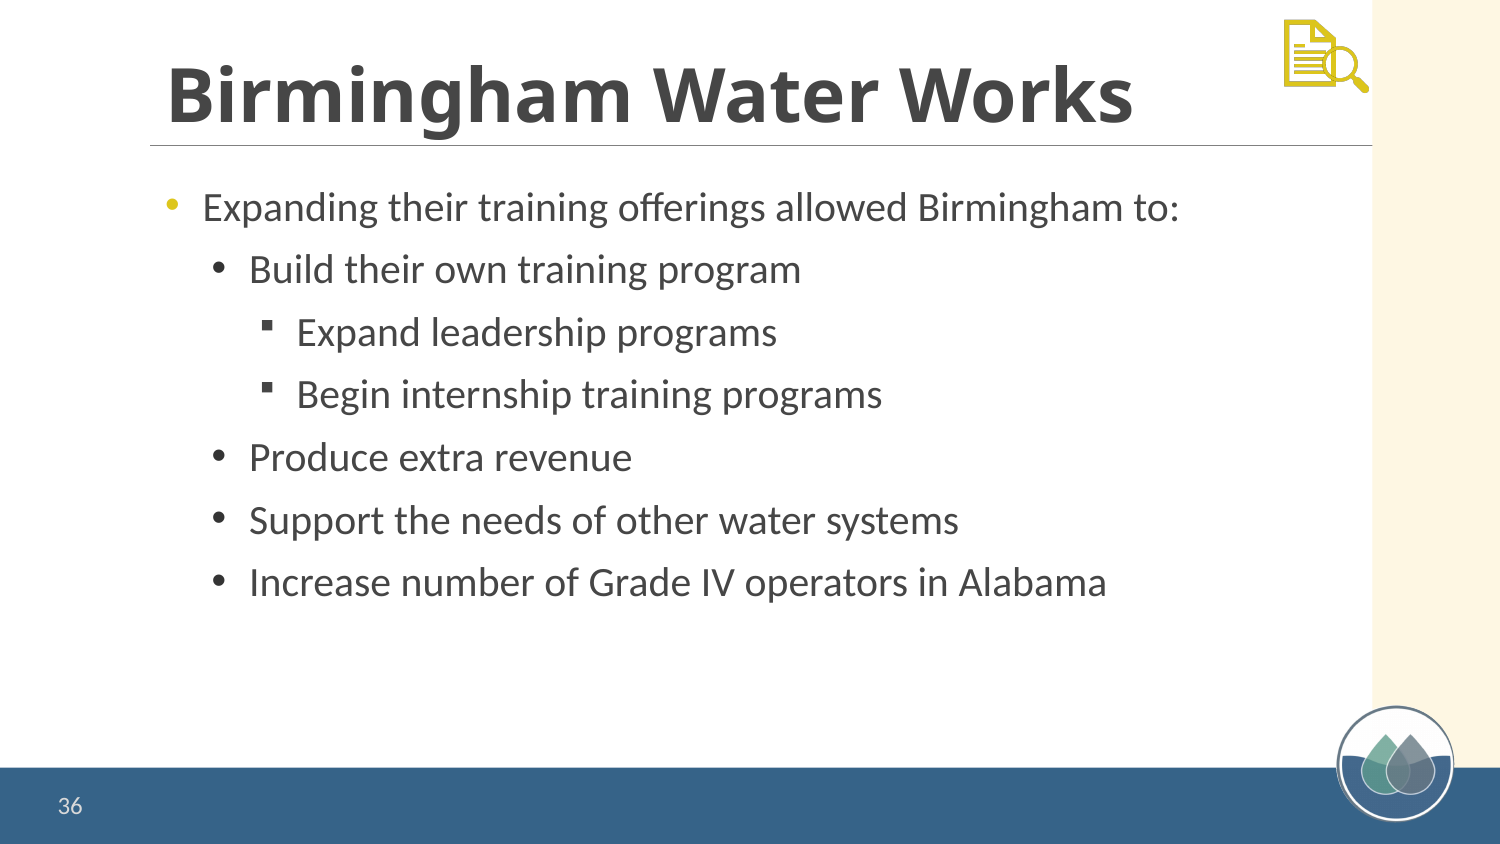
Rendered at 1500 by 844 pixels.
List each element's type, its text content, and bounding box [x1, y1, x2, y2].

list Expanding their training offerings allowed Birmingham to: Build their own training program Expand leadership programs Begin internship training programs Produce extra revenue Support the needs of other water systems Increase number of Grade IV operators in Alabama [150, 171, 1373, 760]
slide_number 36 [16, 782, 124, 828]
title Birmingham Water Works [150, 21, 1373, 146]
picture [1270, 13, 1350, 21]
